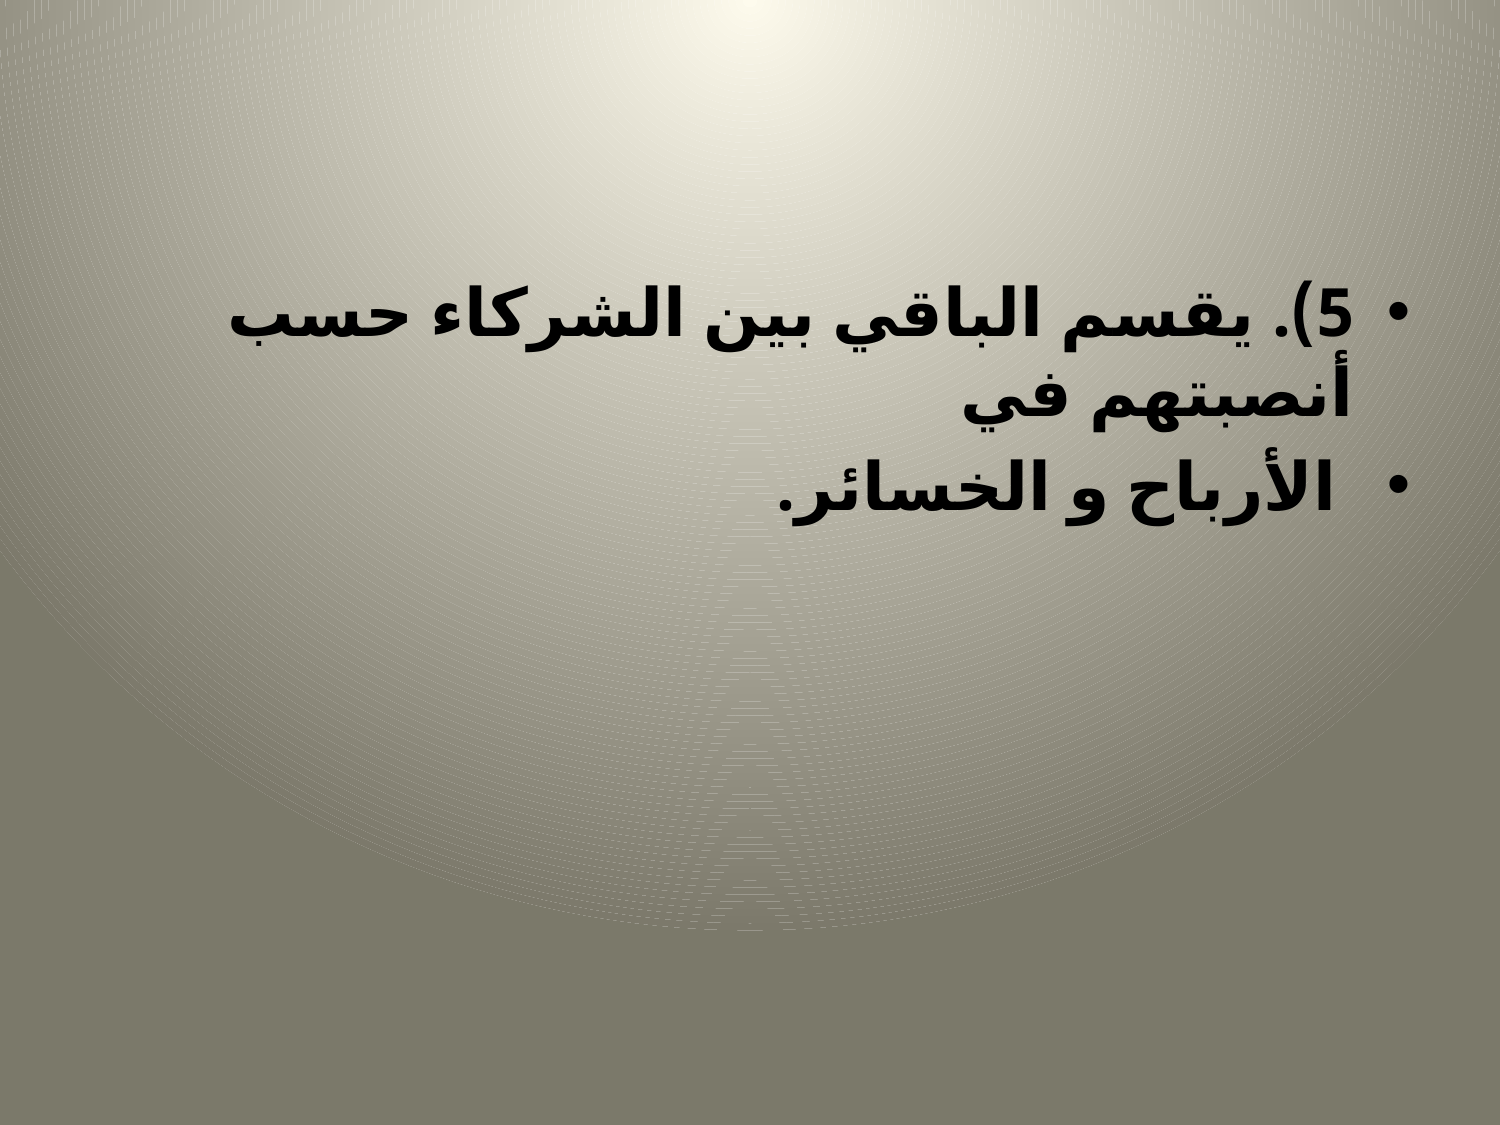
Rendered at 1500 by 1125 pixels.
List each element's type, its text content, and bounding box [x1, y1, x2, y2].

list 5). يقسم الباقي بين الشركاء حسب أنصبتهم في الأرباح و الخسائر. [75, 262, 1425, 1005]
